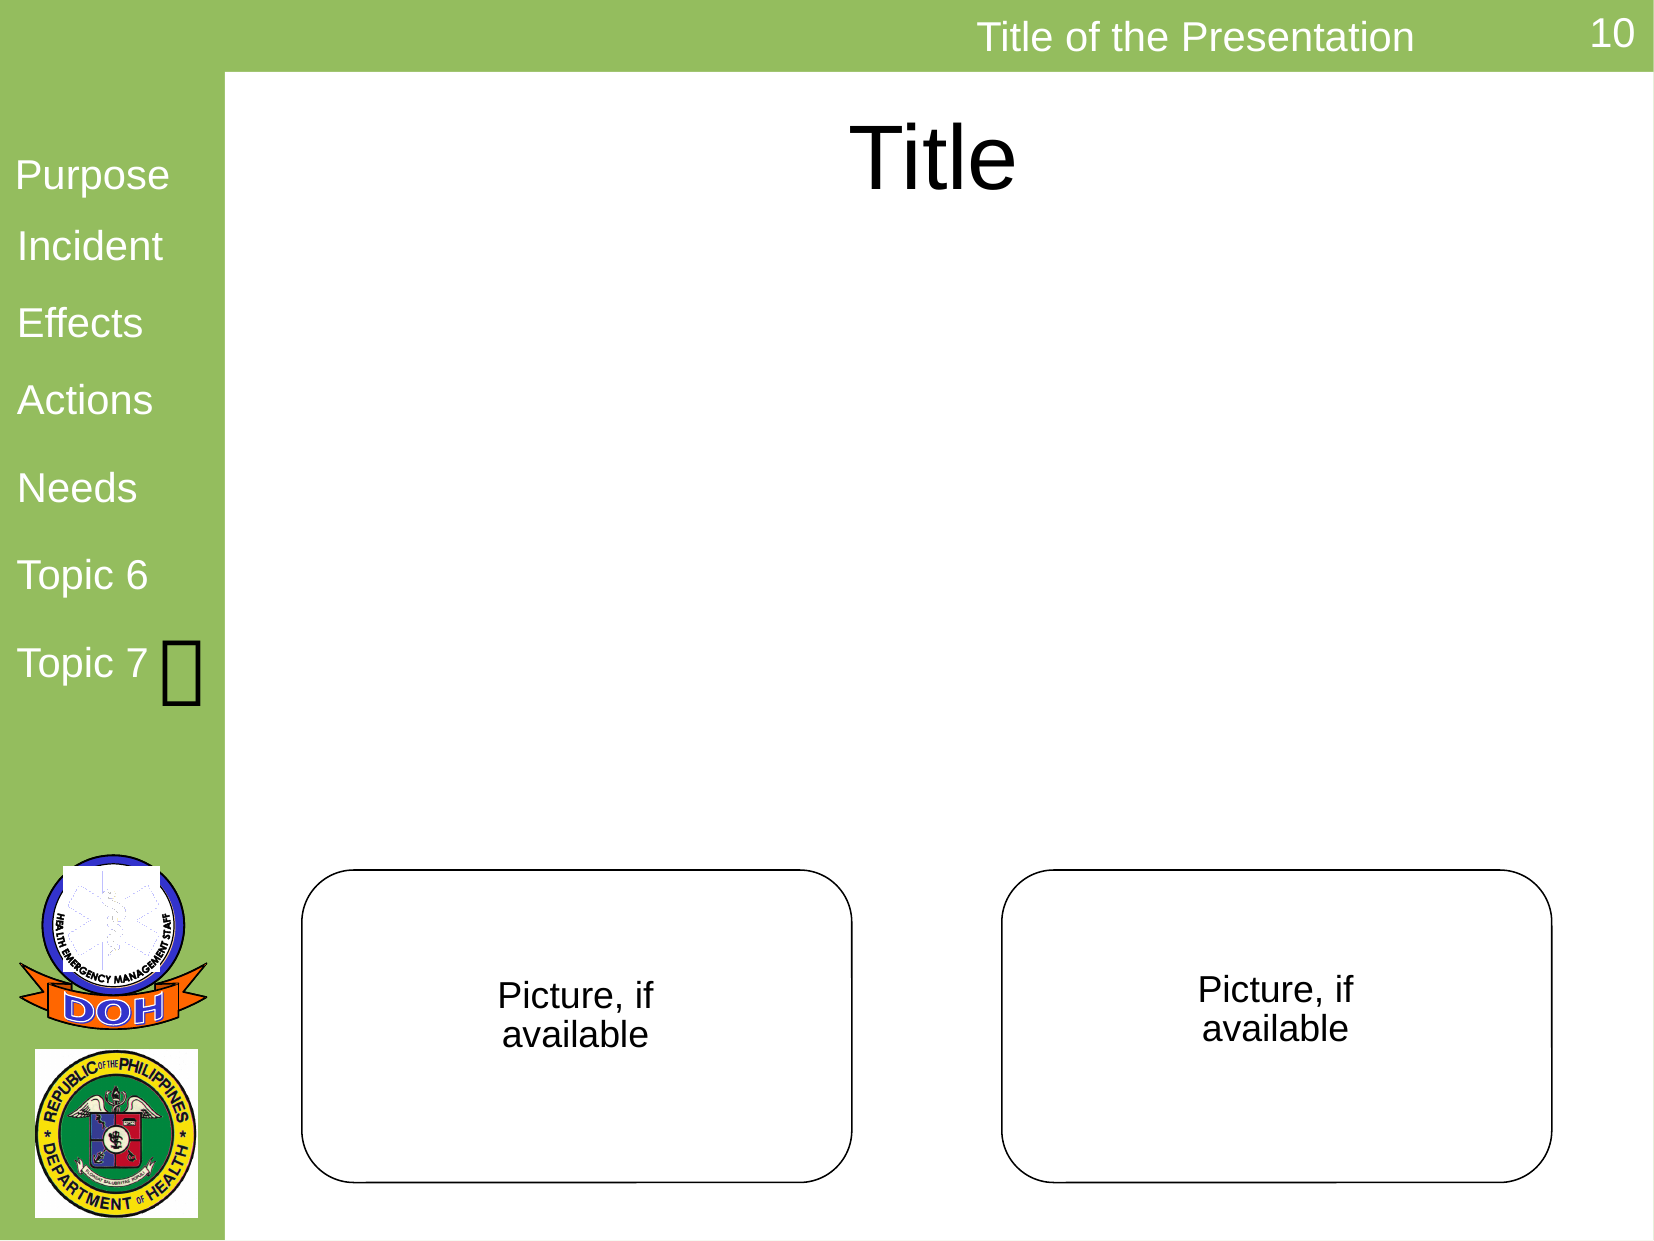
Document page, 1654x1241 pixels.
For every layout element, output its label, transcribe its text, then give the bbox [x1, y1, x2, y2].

text_box Picture, if available [1149, 963, 1402, 1058]
text_box  [139, 621, 252, 733]
title Title [262, 96, 1606, 226]
text_box Picture, if available [449, 969, 702, 1064]
text_box [1001, 870, 1552, 1183]
text_box [301, 870, 852, 1183]
